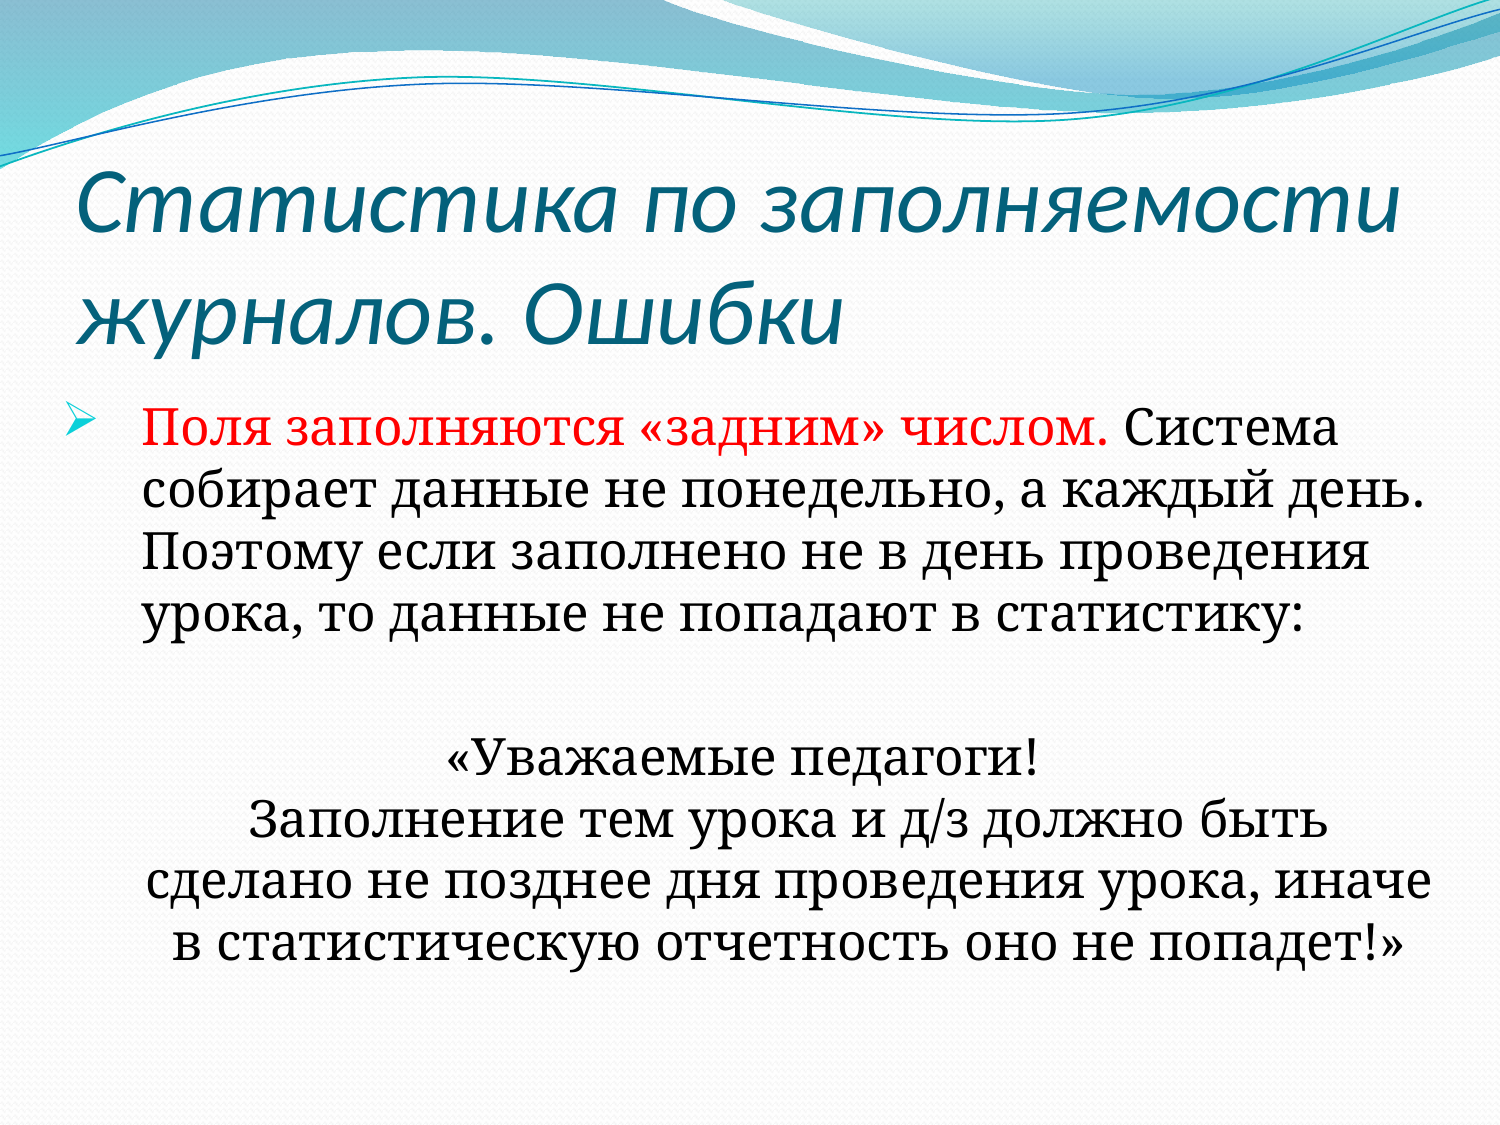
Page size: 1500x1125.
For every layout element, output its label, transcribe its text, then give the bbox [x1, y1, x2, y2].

list Поля заполняются «задним» числом. Система собирает данные не понедельно, а каждый день. Поэтому если заполнено не в день проведения урока, то данные не попадают в статистику: «Уважаемые педагоги! Заполнение тем урока и д/з должно быть сделано не позднее дня проведения урока, иначе в статистическую отчетность оно не попадет!» [46, 386, 1454, 1079]
title Статистика по заполняемости журналов. Ошибки [75, 105, 1425, 364]
